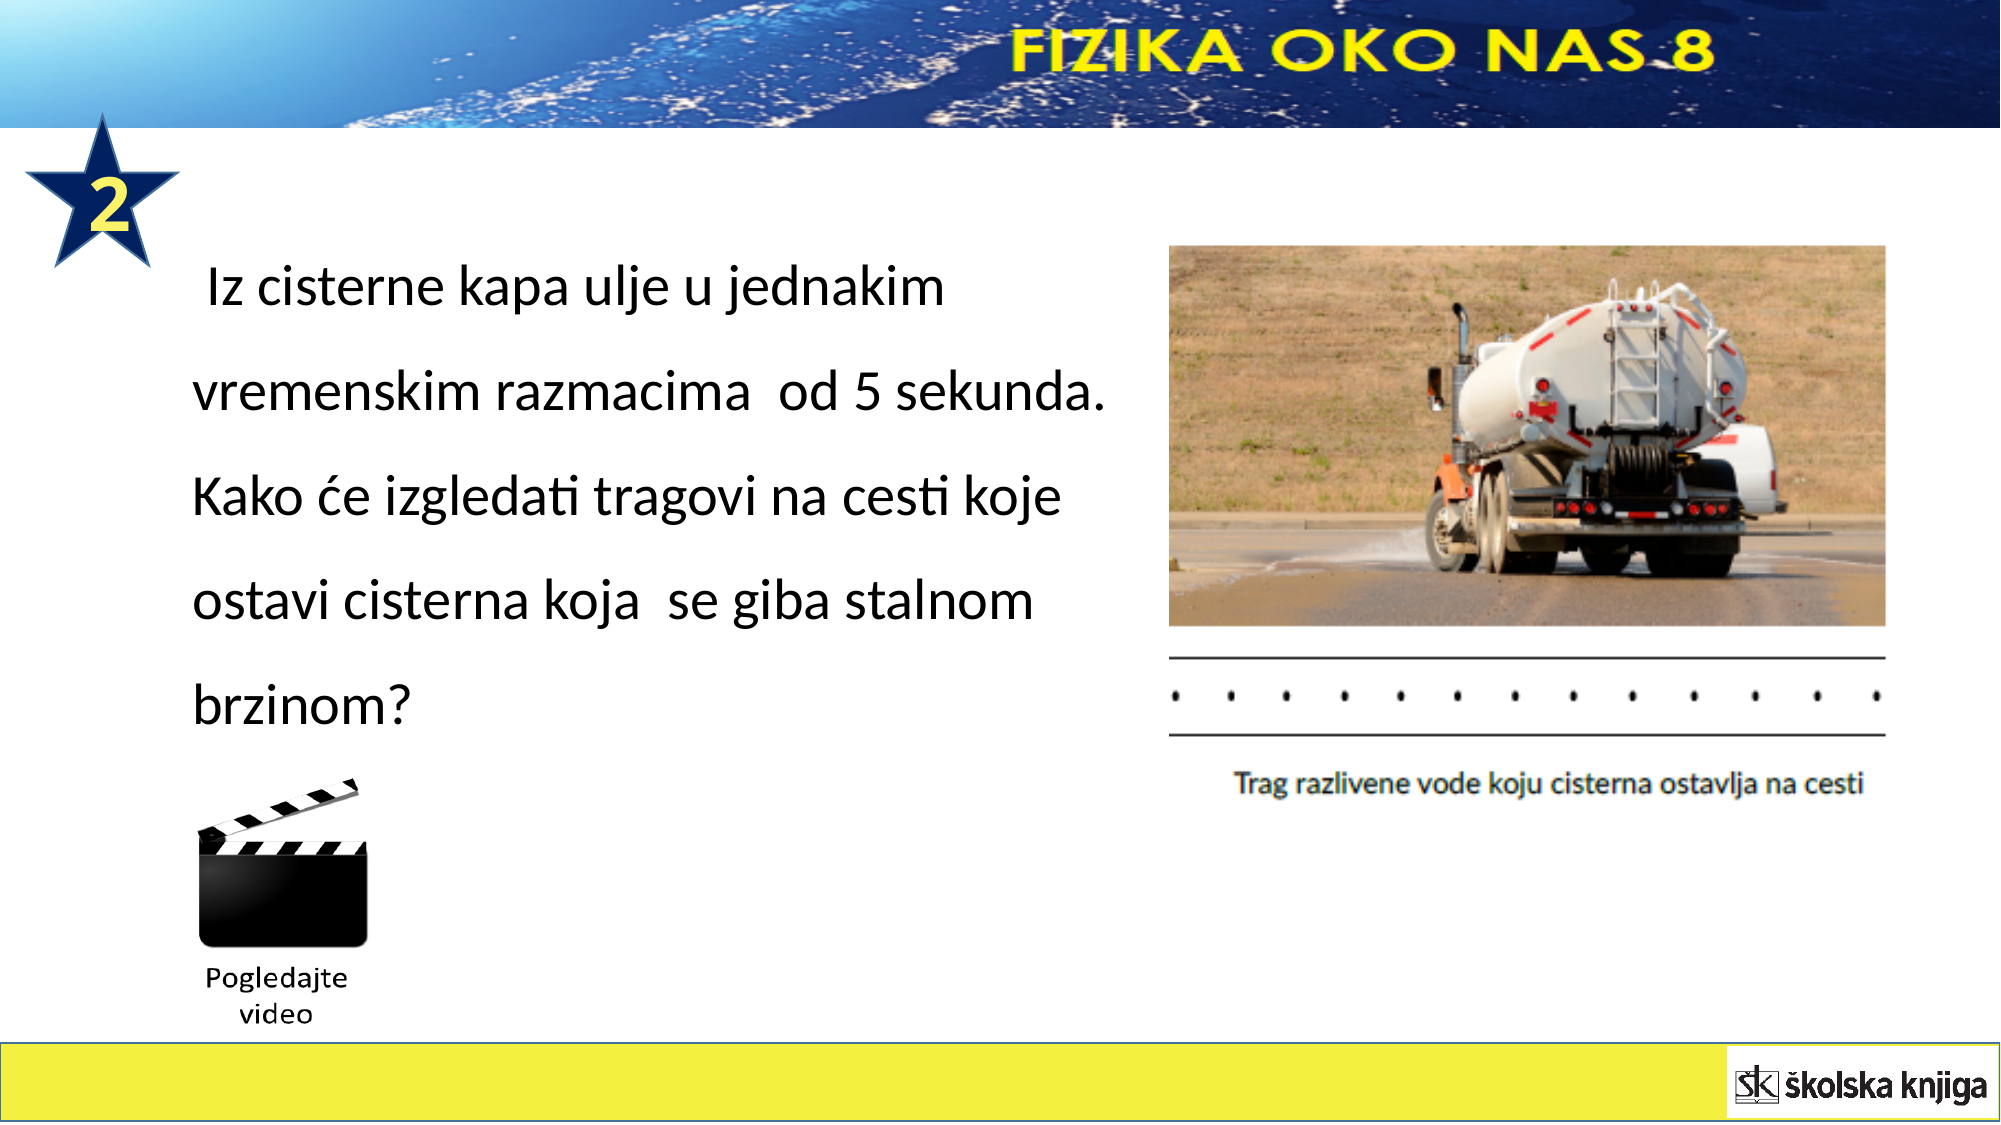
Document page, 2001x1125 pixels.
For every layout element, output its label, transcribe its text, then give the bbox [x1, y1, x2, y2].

picture [1169, 244, 1895, 816]
picture [177, 778, 375, 1050]
text_box Iz cisterne kapa ulje u jednakim vremenskim razmacima od 5 sekunda. Kako će izgledati tragovi na cesti koje ostavi cisterna koja se giba stalnom brzinom? [177, 204, 1141, 744]
picture [0, 0, 2000, 128]
picture [1727, 1046, 1998, 1118]
text_box 2 [24, 111, 181, 269]
